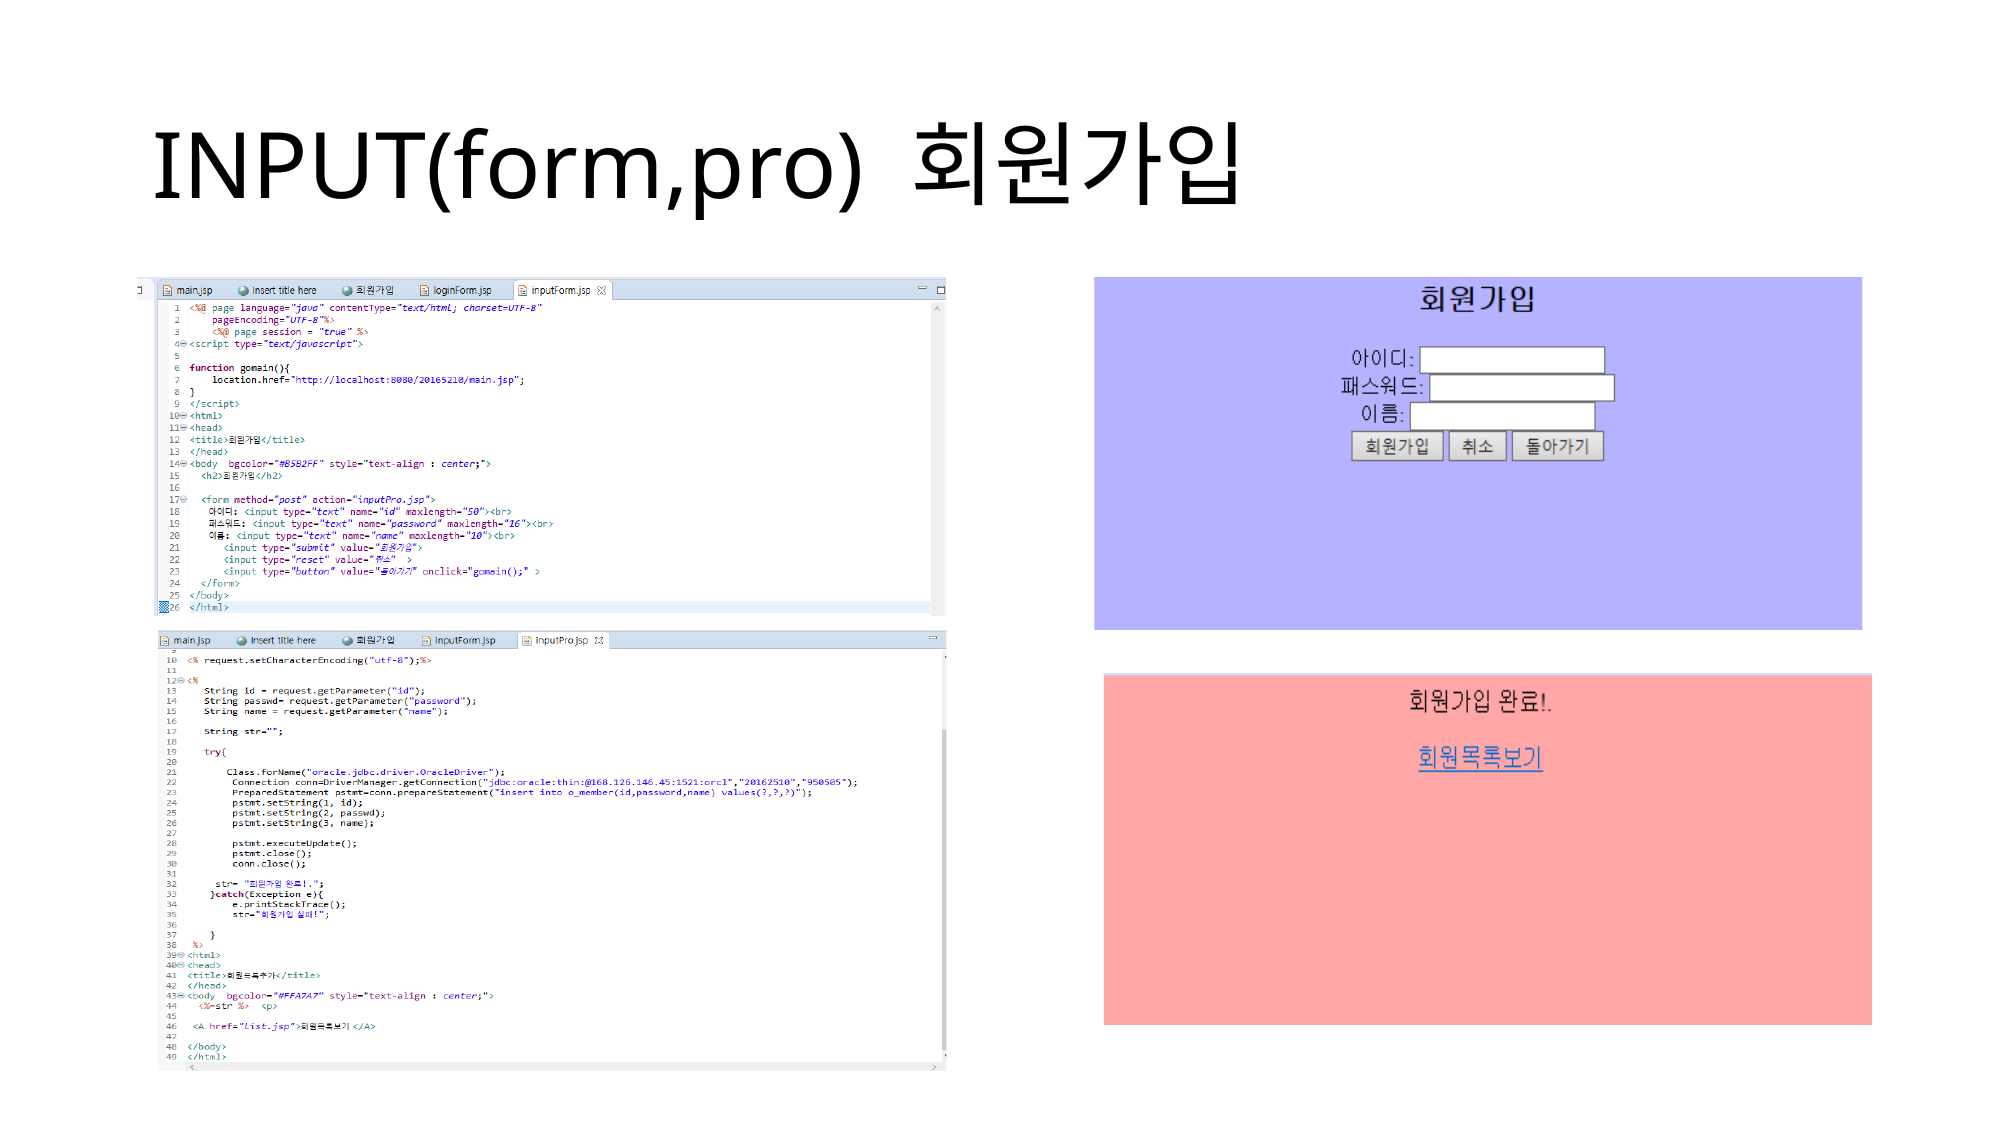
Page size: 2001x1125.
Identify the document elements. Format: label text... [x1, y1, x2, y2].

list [137, 277, 947, 616]
text_box [137, 390, 988, 673]
picture [157, 629, 947, 1071]
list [1094, 277, 1863, 630]
title INPUT(form,pro) 회원가입 [137, 59, 1863, 278]
picture [1103, 673, 1872, 1025]
